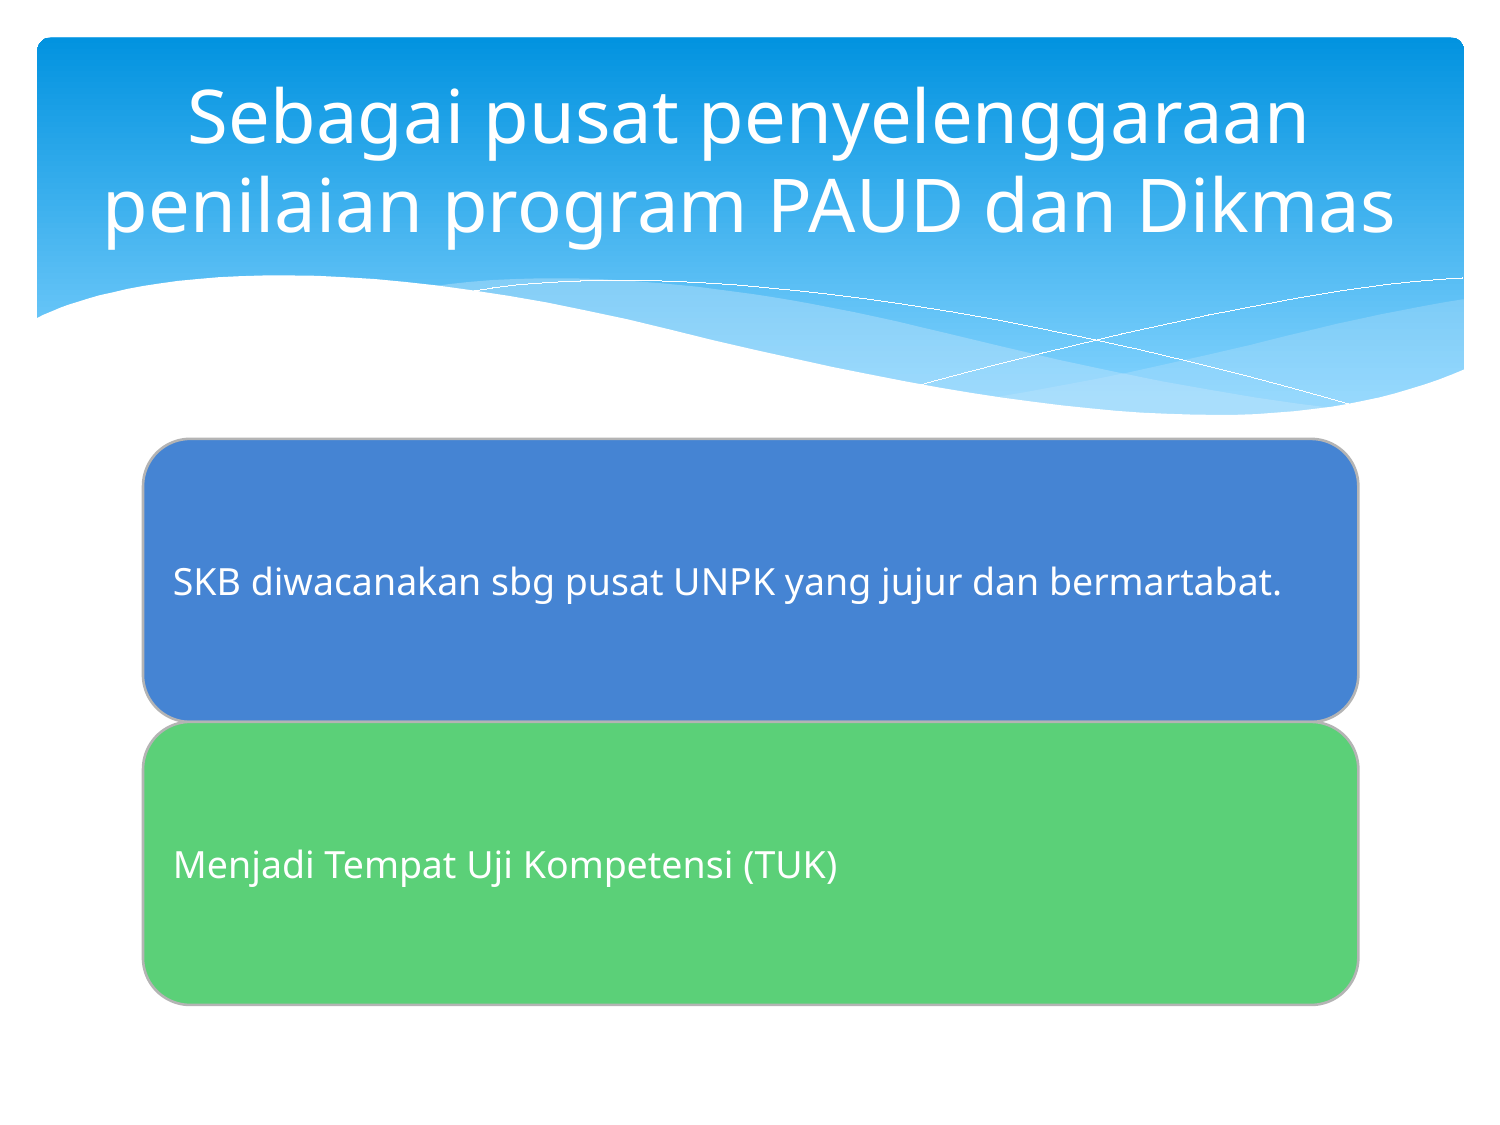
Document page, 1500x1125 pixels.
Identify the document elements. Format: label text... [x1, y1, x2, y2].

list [142, 438, 1359, 1006]
title Sebagai pusat penyelenggaraan penilaian program PAUD dan Dikmas [75, 55, 1425, 261]
